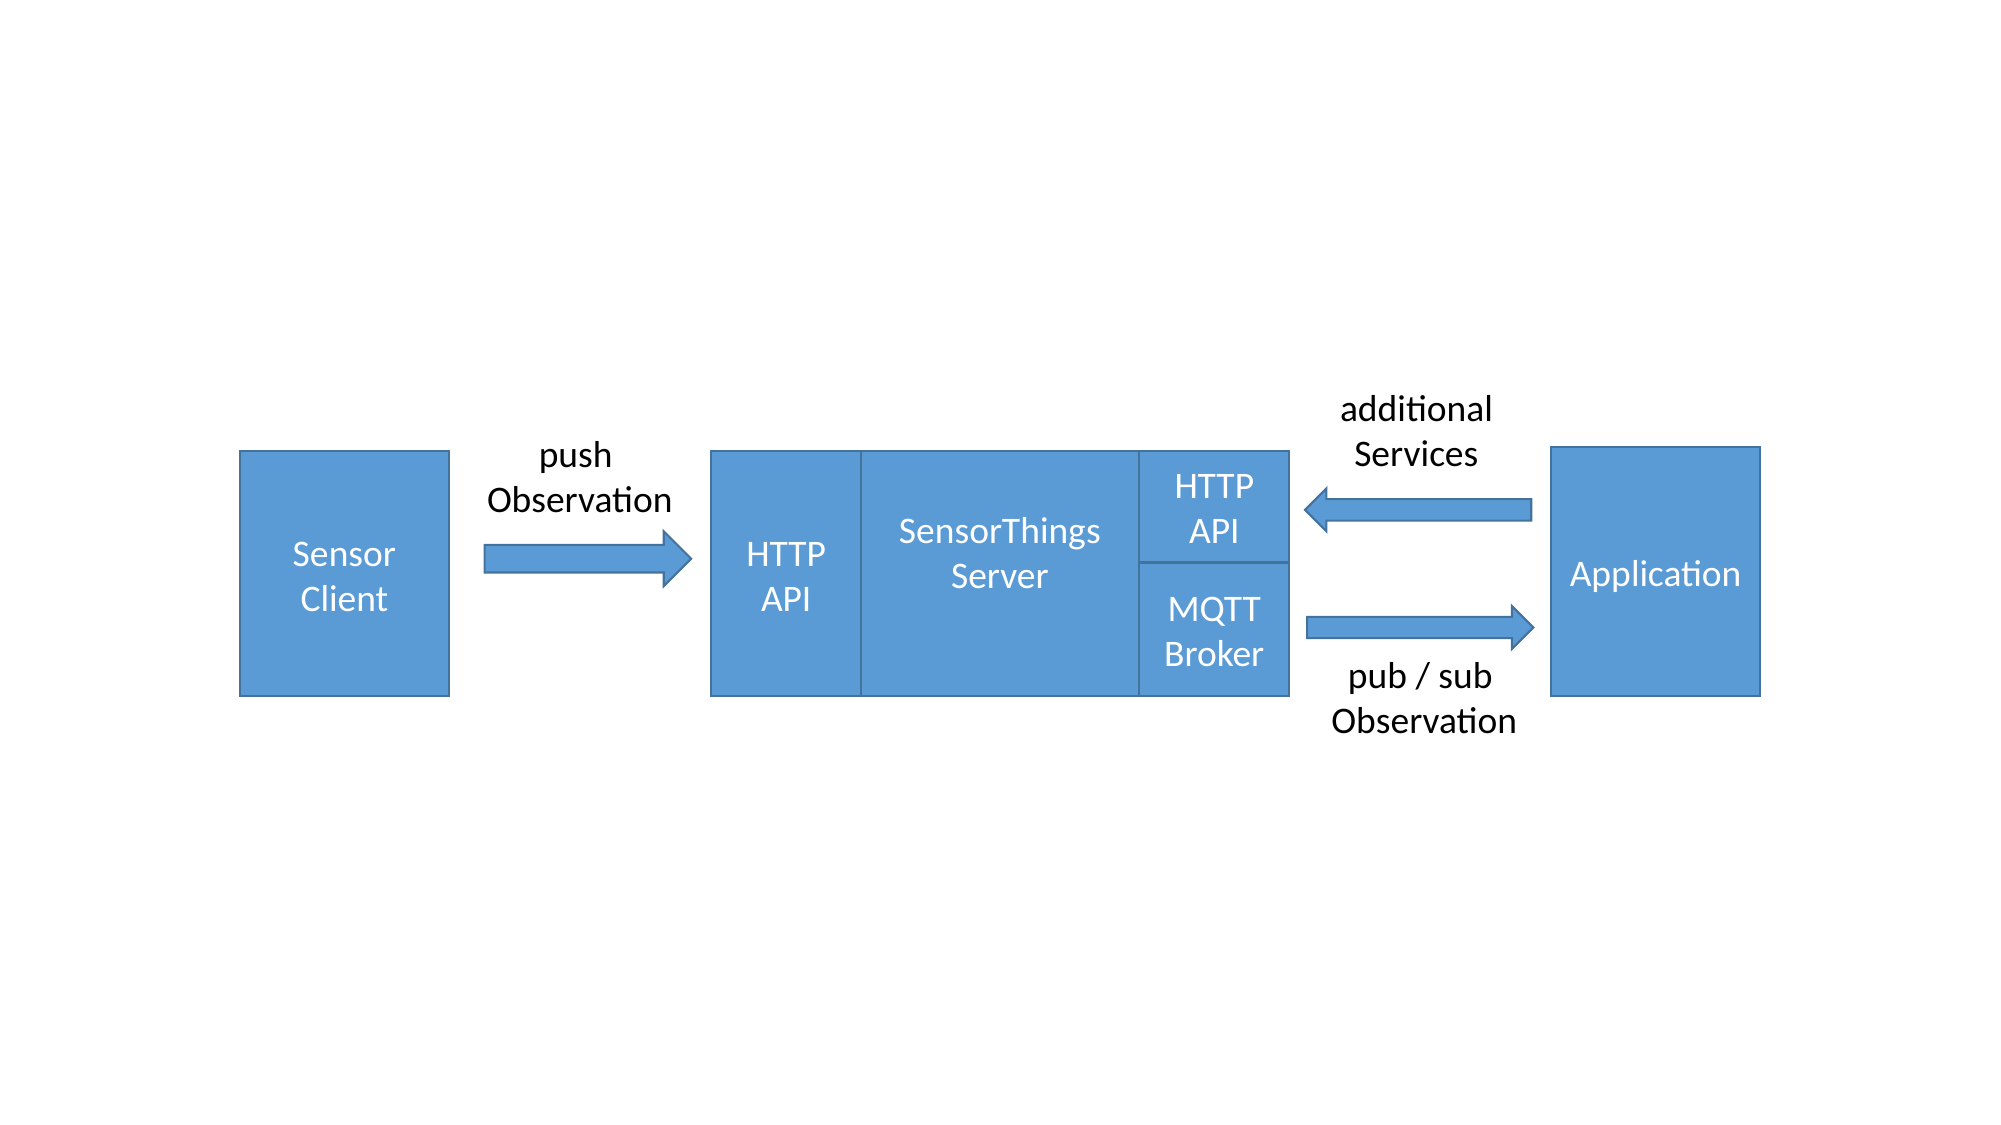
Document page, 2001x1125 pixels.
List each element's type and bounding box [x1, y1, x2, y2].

text_box [239, 375, 1761, 750]
